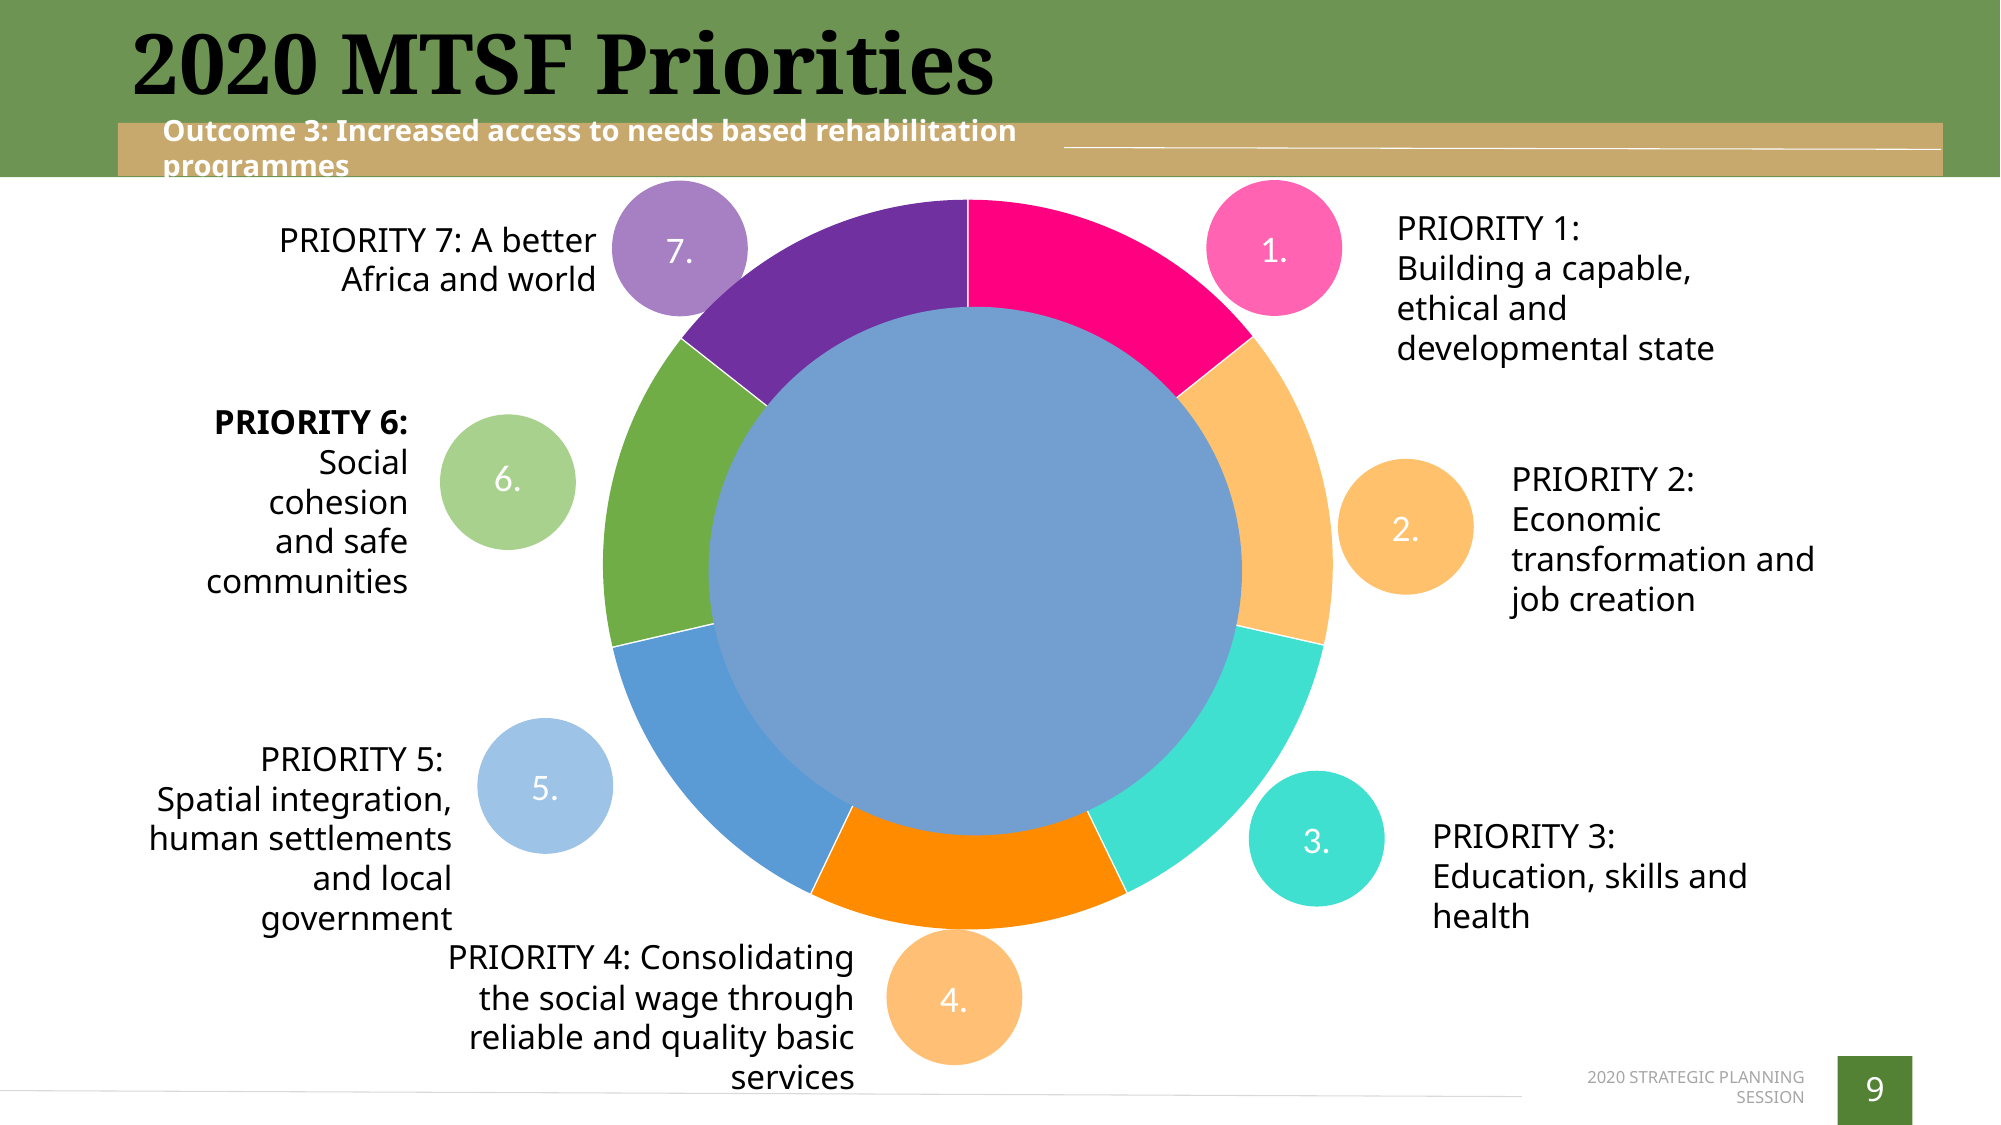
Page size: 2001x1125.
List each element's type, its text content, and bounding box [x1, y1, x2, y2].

text_box 7. [658, 180, 702, 184]
text_box PRIORITY 7: A better Africa and world [250, 211, 358, 306]
text_box 1. [1251, 180, 1298, 184]
text_box PRIORITY 4: Consolidating the social wage through reliable and quality basic services [388, 945, 871, 1104]
text_box 4. [886, 945, 1023, 1066]
text_box PRIORITY 5: Spatial integration, human settlements and local government [105, 730, 358, 945]
chart [358, 184, 1578, 945]
text_box PRIORITY 3: Education, skills and health [1578, 808, 1779, 943]
text_box PRIORITY 1: Building a capable, ethical and developmental state [1578, 200, 1740, 375]
text_box 2020 MTSF Priorities [117, 0, 1913, 135]
text_box PRIORITY 6: Social cohesion and safe communities [61, 393, 358, 608]
text_box PRIORITY 2: Economic transformation and job creation [1578, 451, 1859, 626]
